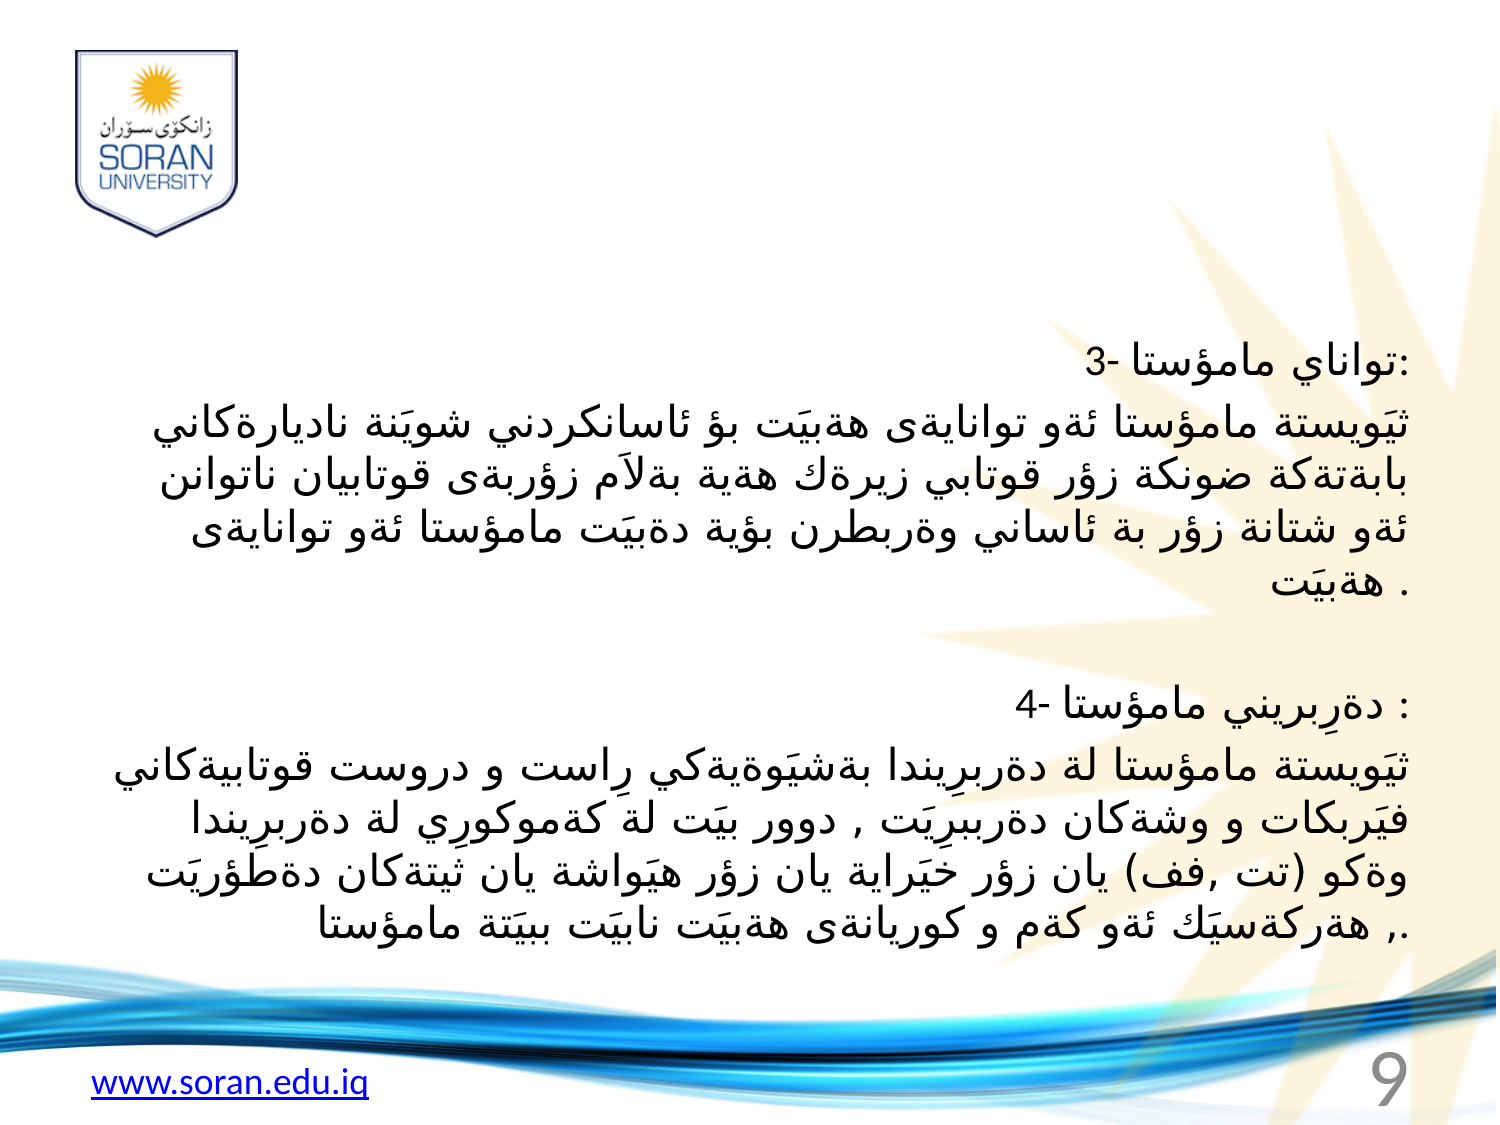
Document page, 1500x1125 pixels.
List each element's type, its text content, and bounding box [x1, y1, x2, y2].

list 3- تواناي مامؤستا: ثيَويستة مامؤستا ئةو توانايةى هةبيَت بؤ ئاسانكردني شويَنة ناديارةكاني بابةتةكة ضونكة زؤر قوتابي زيرةك هةية بةلاَم زؤربةى قوتابيان ناتوانن ئةو شتانة زؤر بة ئاساني وةربطرن بؤية دةبيَت مامؤستا ئةو توانايةى هةبيَت . 4- دةرِبريني مامؤستا : ثيَويستة مامؤستا لة دةربرِيندا بةشيَوةيةكي رِاست و دروست قوتابيةكاني فيَربكات و وشةكان دةرببرِيَت , دوور بيَت لة كةموكورِي لة دةربرِيندا وةكو (تت ,فف) يان زؤر خيَراية يان زؤر هيَواشة يان ثيتةكان دةطؤريَت , هةركةسيَك ئةو كةم و كوريانةى هةبيَت نابيَت ببيَتة مامؤستا. [75, 262, 1425, 1005]
picture [75, 50, 238, 238]
slide_number 9 [1074, 1042, 1425, 1103]
picture [0, 99, 1500, 1125]
